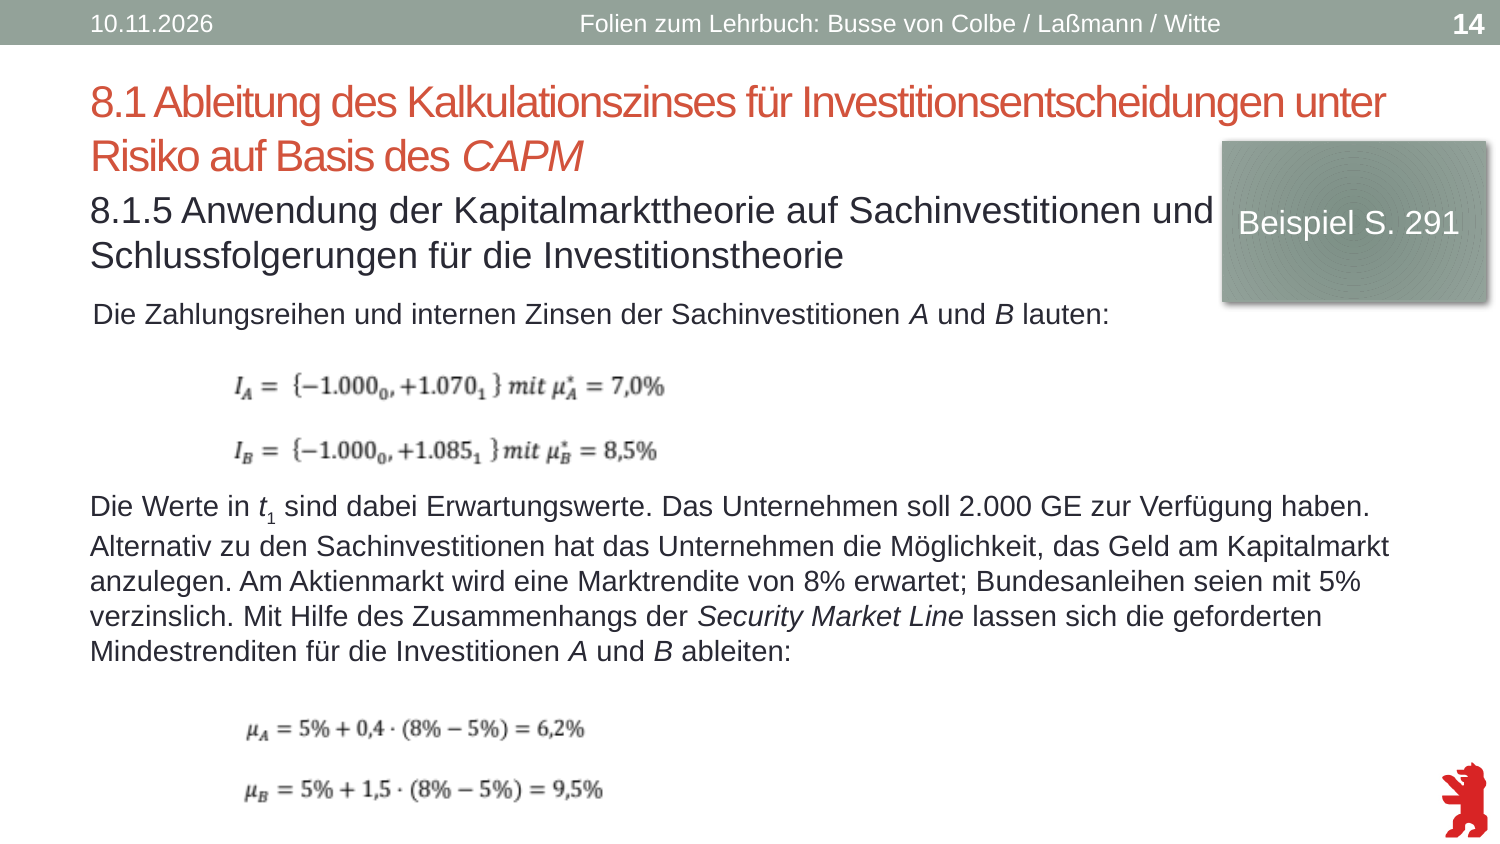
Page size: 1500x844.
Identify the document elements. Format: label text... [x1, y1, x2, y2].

picture [181, 332, 713, 508]
text_box Beispiel S. 291 [1222, 141, 1486, 302]
title 8.1 Ableitung des Kalkulationszinses für Investitionsentscheidungen unter Risiko auf Basis des CAPM [75, 65, 1425, 178]
picture [1434, 760, 1500, 844]
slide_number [75, 2, 550, 43]
text_box Die Werte in t1 sind dabei Erwartungswerte. Das Unternehmen soll 2.000 GE zur Verfügung haben. Alternativ zu den Sachinvestitionen hat das Unternehmen die Möglichkeit, das Geld am Kapitalmarkt anzulegen. Am Aktienmarkt wird eine Marktrendite von 8% erwartet; Bundesanleihen seien mit 5% verzinslich. Mit Hilfe des Zusammenhangs der Security Market Line lassen sich die geforderten Mindestrenditen für die Investitionen A und B ableiten: [74, 480, 1425, 710]
footer Folien zum Lehrbuch: Busse von Colbe / Laßmann / Witte [562, 2, 1238, 43]
text_box 8.1.5 Anwendung der Kapitalmarkttheorie auf Sachinvestitionen und Schlussfolgerungen für die Investitionstheorie [74, 178, 1219, 284]
text_box Die Zahlungsreihen und internen Zinsen der Sachinvestitionen A und B lauten: [77, 287, 1126, 373]
picture [206, 681, 641, 844]
slide_number 14 [1325, 2, 1500, 43]
